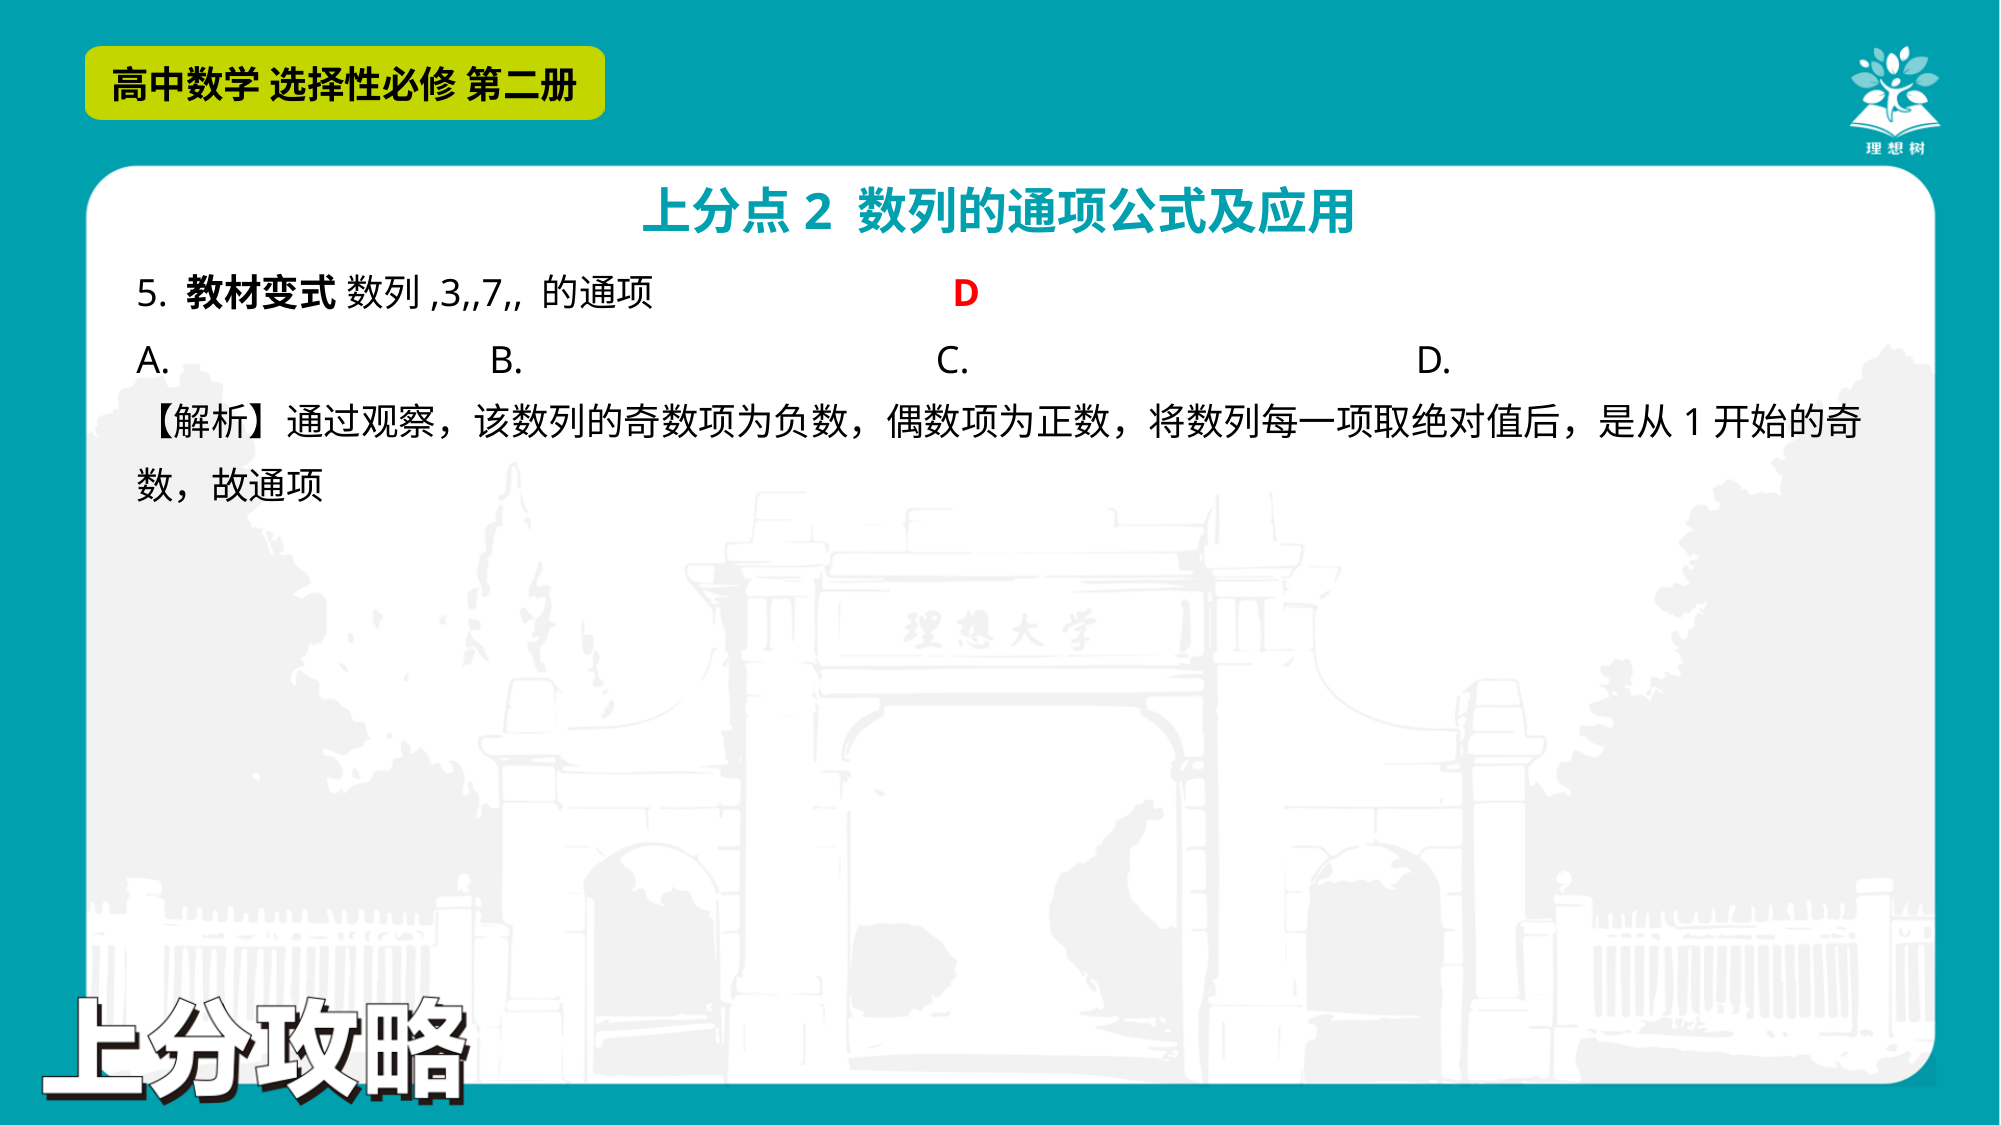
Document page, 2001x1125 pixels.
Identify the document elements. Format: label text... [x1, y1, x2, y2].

text_box D [938, 246, 994, 307]
picture [0, 0, 2000, 1125]
